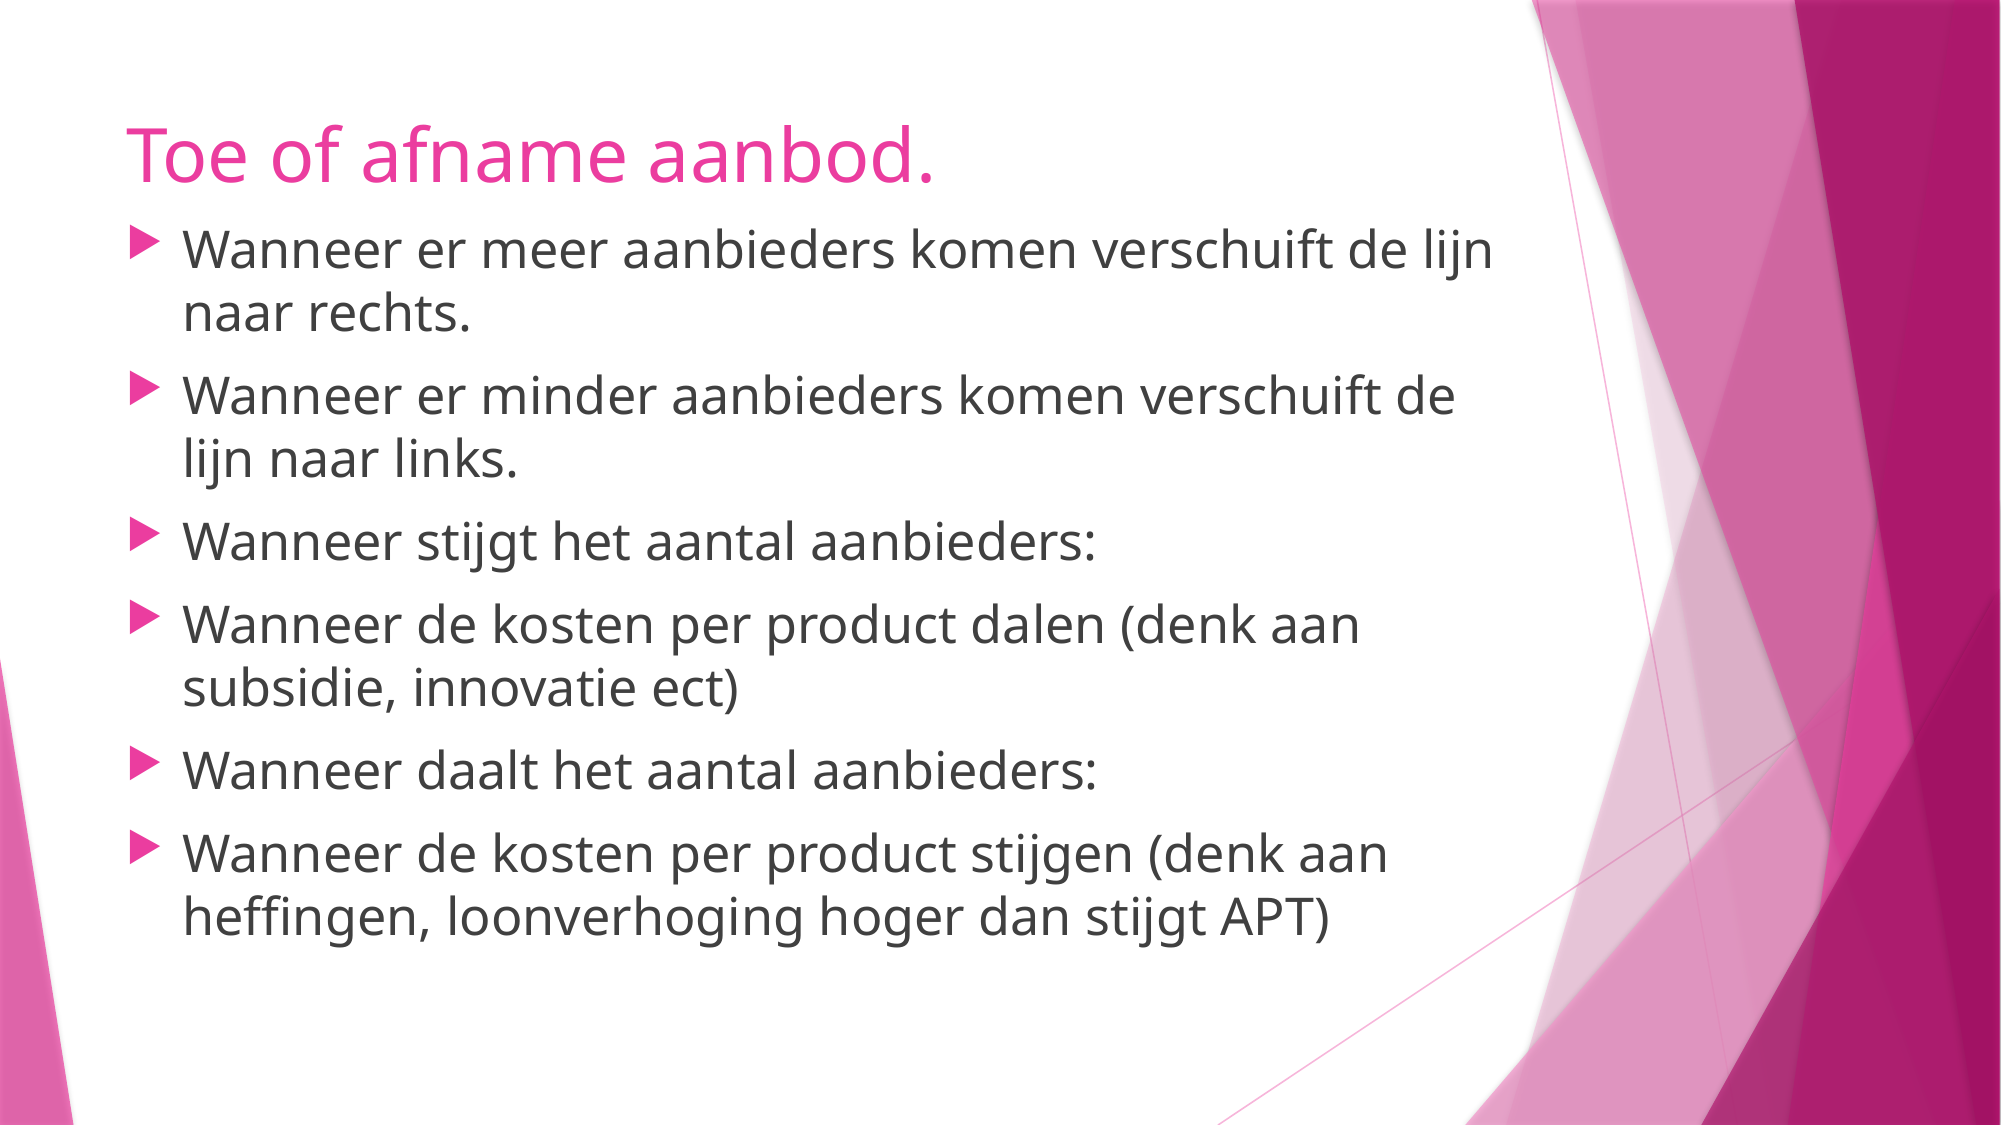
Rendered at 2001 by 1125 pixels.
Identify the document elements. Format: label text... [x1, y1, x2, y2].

list Wanneer er meer aanbieders komen verschuift de lijn naar rechts. Wanneer er minder aanbieders komen verschuift de lijn naar links. Wanneer stijgt het aantal aanbieders: Wanneer de kosten per product dalen (denk aan subsidie, innovatie ect) Wanneer daalt het aantal aanbieders: Wanneer de kosten per product stijgen (denk aan heffingen, loonverhoging hoger dan stijgt APT) [111, 209, 1522, 992]
title Toe of afname aanbod. [111, 99, 1522, 209]
